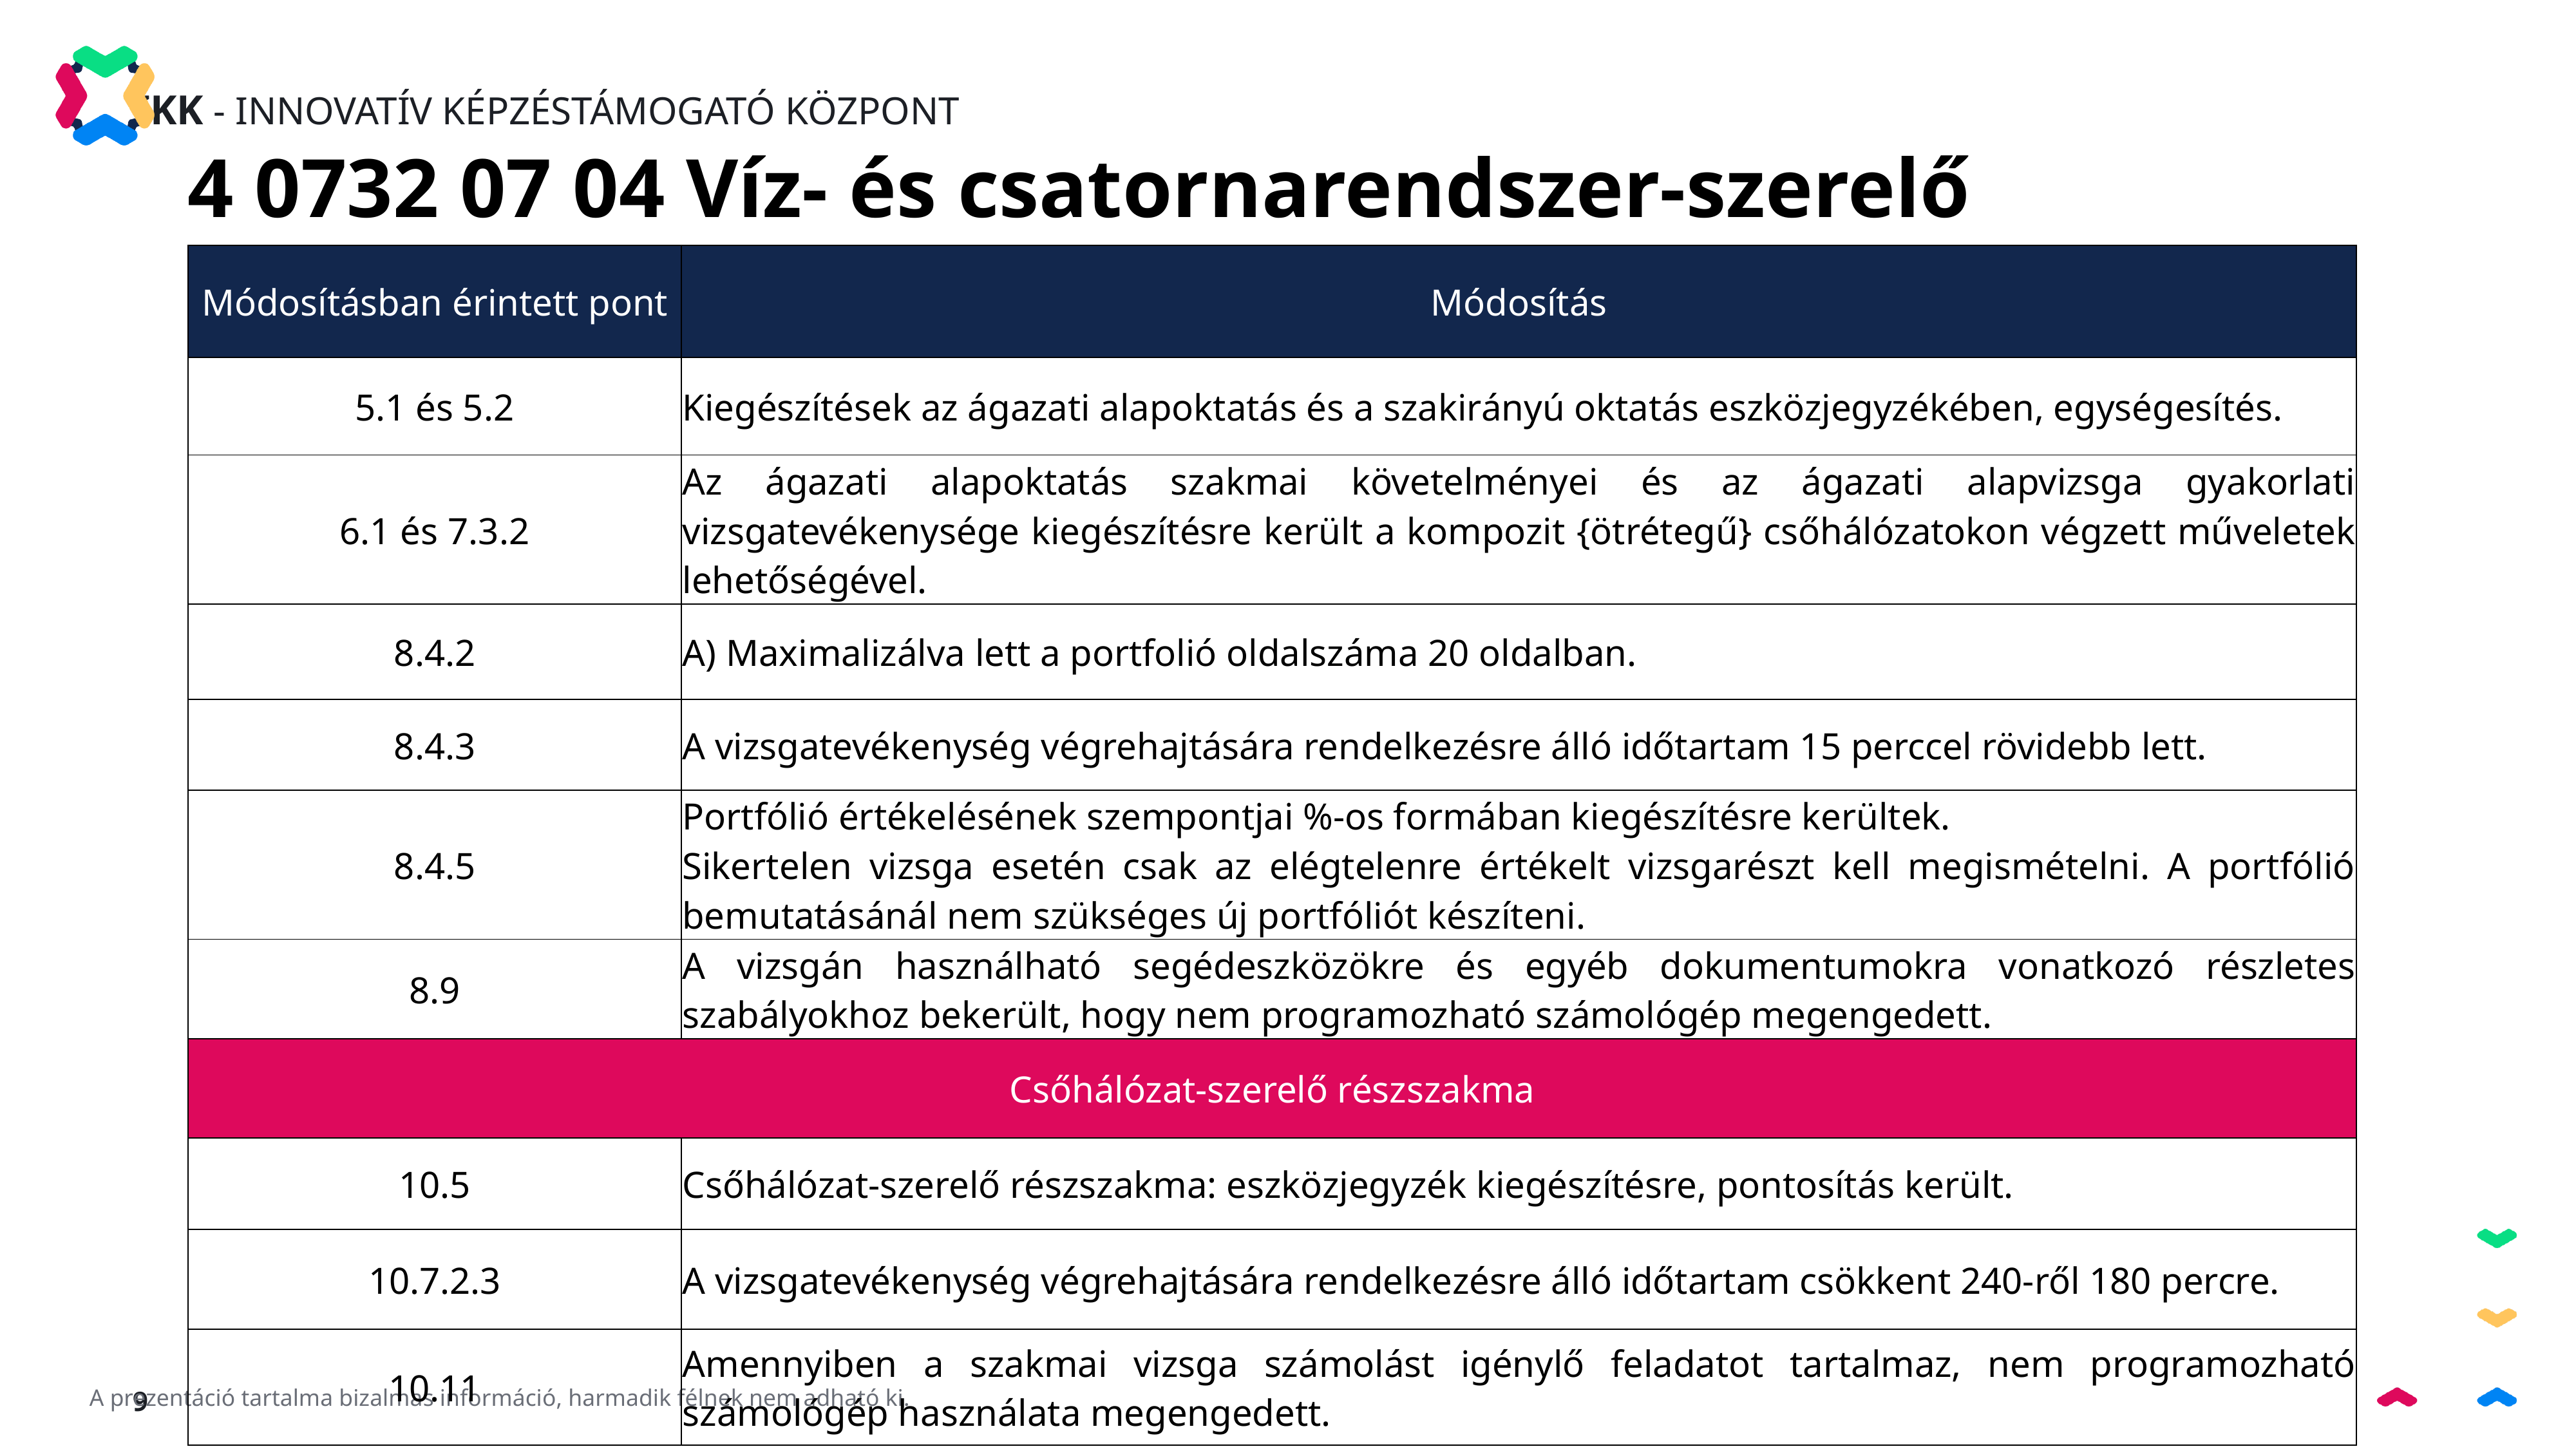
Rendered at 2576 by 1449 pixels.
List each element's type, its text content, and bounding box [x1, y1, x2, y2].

table_header Módosítás [682, 246, 2356, 357]
table_cell A vizsgatevékenység végrehajtására rendelkezésre álló időtartam 15 perccel rövidebb lett. [682, 700, 2356, 790]
table_cell 8.4.5 [189, 791, 681, 939]
table_cell 5.1 és 5.2 [189, 358, 681, 455]
table_cell 10.5 [189, 1139, 681, 1229]
table_cell Kiegészítések az ágazati alapoktatás és a szakirányú oktatás eszközjegyzékében, egységesítés. [682, 358, 2356, 455]
table_cell Az ágazati alapoktatás szakmai követelményei és az ágazati alapvizsga gyakorlati vizsgatevékenysége kiegészítésre került a kompozit {ötrétegű} csőhálózatokon végzett műveletek lehetőségével. [682, 455, 2356, 603]
picture [2377, 1229, 2517, 1406]
table_cell A vizsgán használható segédeszközökre és egyéb dokumentumokra vonatkozó részletes szabályokhoz bekerült, hogy nem programozható számológép megengedett. [682, 940, 2356, 1038]
table_header Módosításban érintett pont [189, 246, 681, 357]
table_cell A) Maximalizálva lett a portfolió oldalszáma 20 oldalban. [682, 605, 2356, 699]
table_cell 8.9 [189, 940, 681, 1038]
table_cell 6.1 és 7.3.2 [189, 455, 681, 603]
table_cell A vizsgatevékenység végrehajtására rendelkezésre álló időtartam csökkent 240-ről 180 percre. [682, 1230, 2356, 1329]
table_cell 8.4.2 [189, 605, 681, 699]
table_cell Csőhálózat-szerelő részszakma: eszközjegyzék kiegészítésre, pontosítás került. [682, 1139, 2356, 1229]
table_cell 10.11 [189, 1330, 681, 1444]
table_cell Amennyiben a szakmai vizsga számolást igénylő feladatot tartalmaz, nem programozható számológép használata megengedett. [682, 1330, 2356, 1444]
table_cell 8.4.3 [189, 700, 681, 790]
table_cell 10.7.2.3 [189, 1230, 681, 1329]
picture [55, 46, 155, 146]
list 4 0732 07 04 Víz- és csatornarendszer-szerelő [187, 137, 2197, 216]
table_cell Portfólió értékelésének szempontjai %-os formában kiegészítésre kerültek. Sikertelen vizsga esetén csak az elégtelenre értékelt vizsgarészt kell megismételni. A portfólió bemutatásánál nem szükséges új portfóliót készíteni. [682, 791, 2356, 939]
table_cell Csőhálózat-szerelő részszakma [189, 1039, 2356, 1137]
